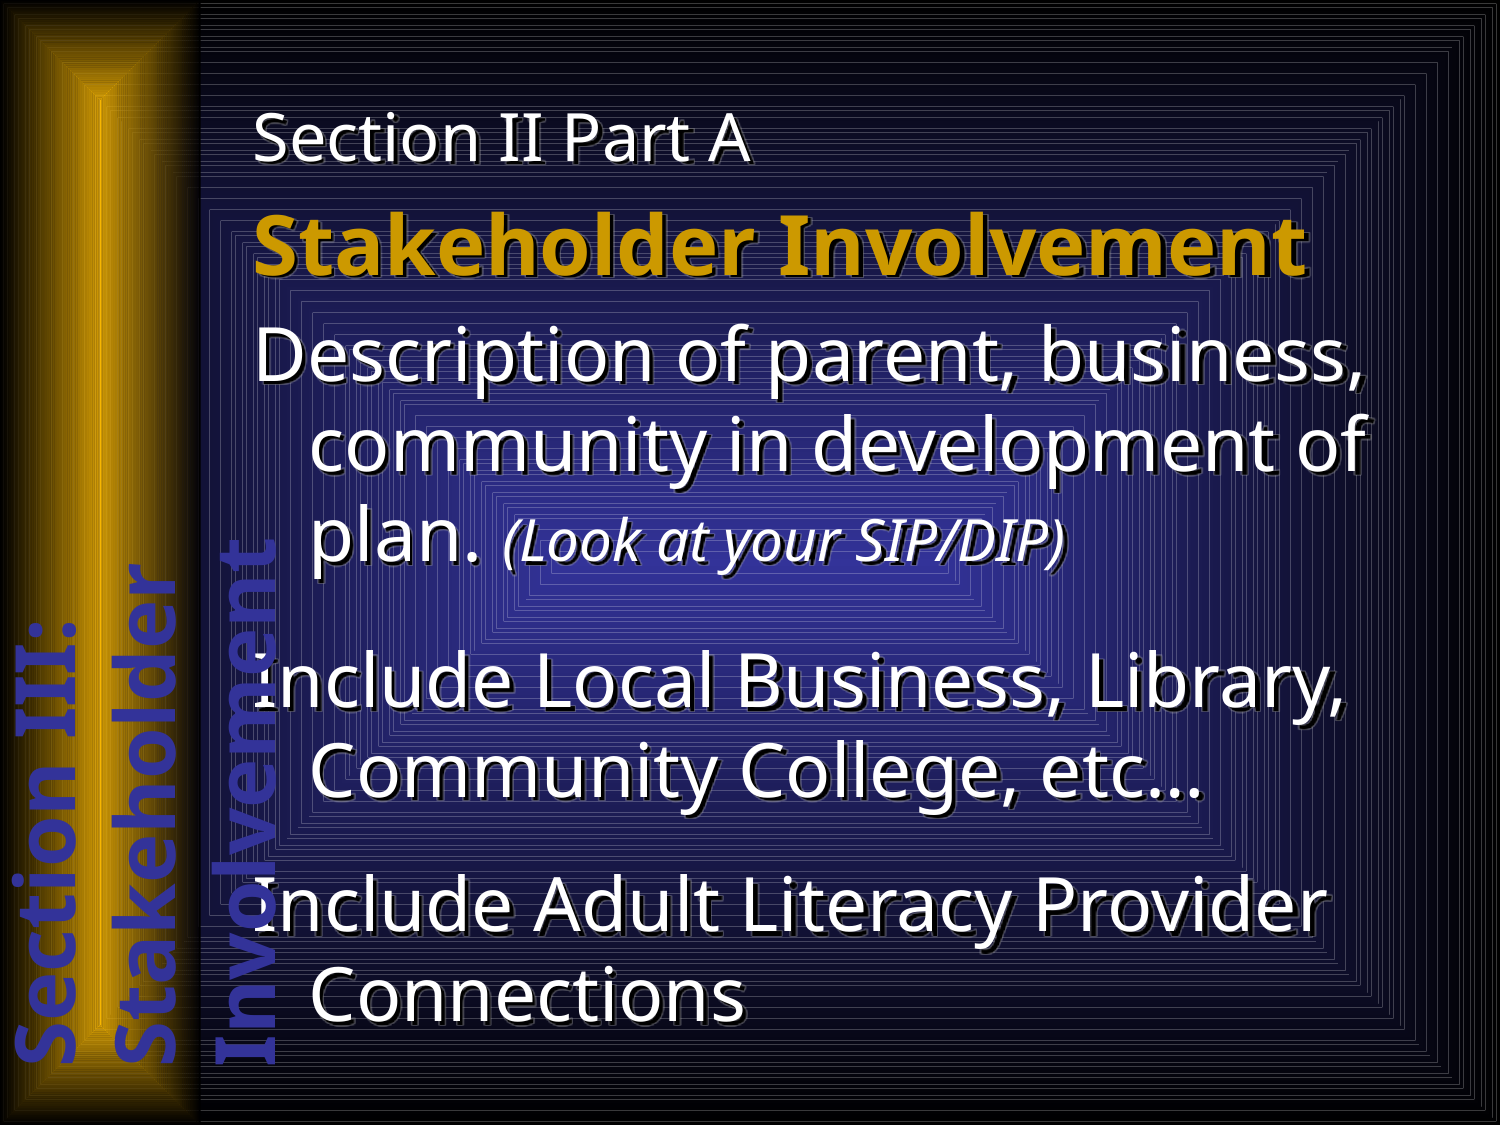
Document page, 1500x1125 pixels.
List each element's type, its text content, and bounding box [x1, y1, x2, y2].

list Section II Part A Stakeholder Involvement Description of parent, business, community in development of plan. (Look at your SIP/DIP) Include Local Business, Library, Community College, etc… Include Adult Literacy Provider Connections [300, 87, 1451, 1001]
text_box Section III: Stakeholder Involvement [0, 50, 300, 1083]
